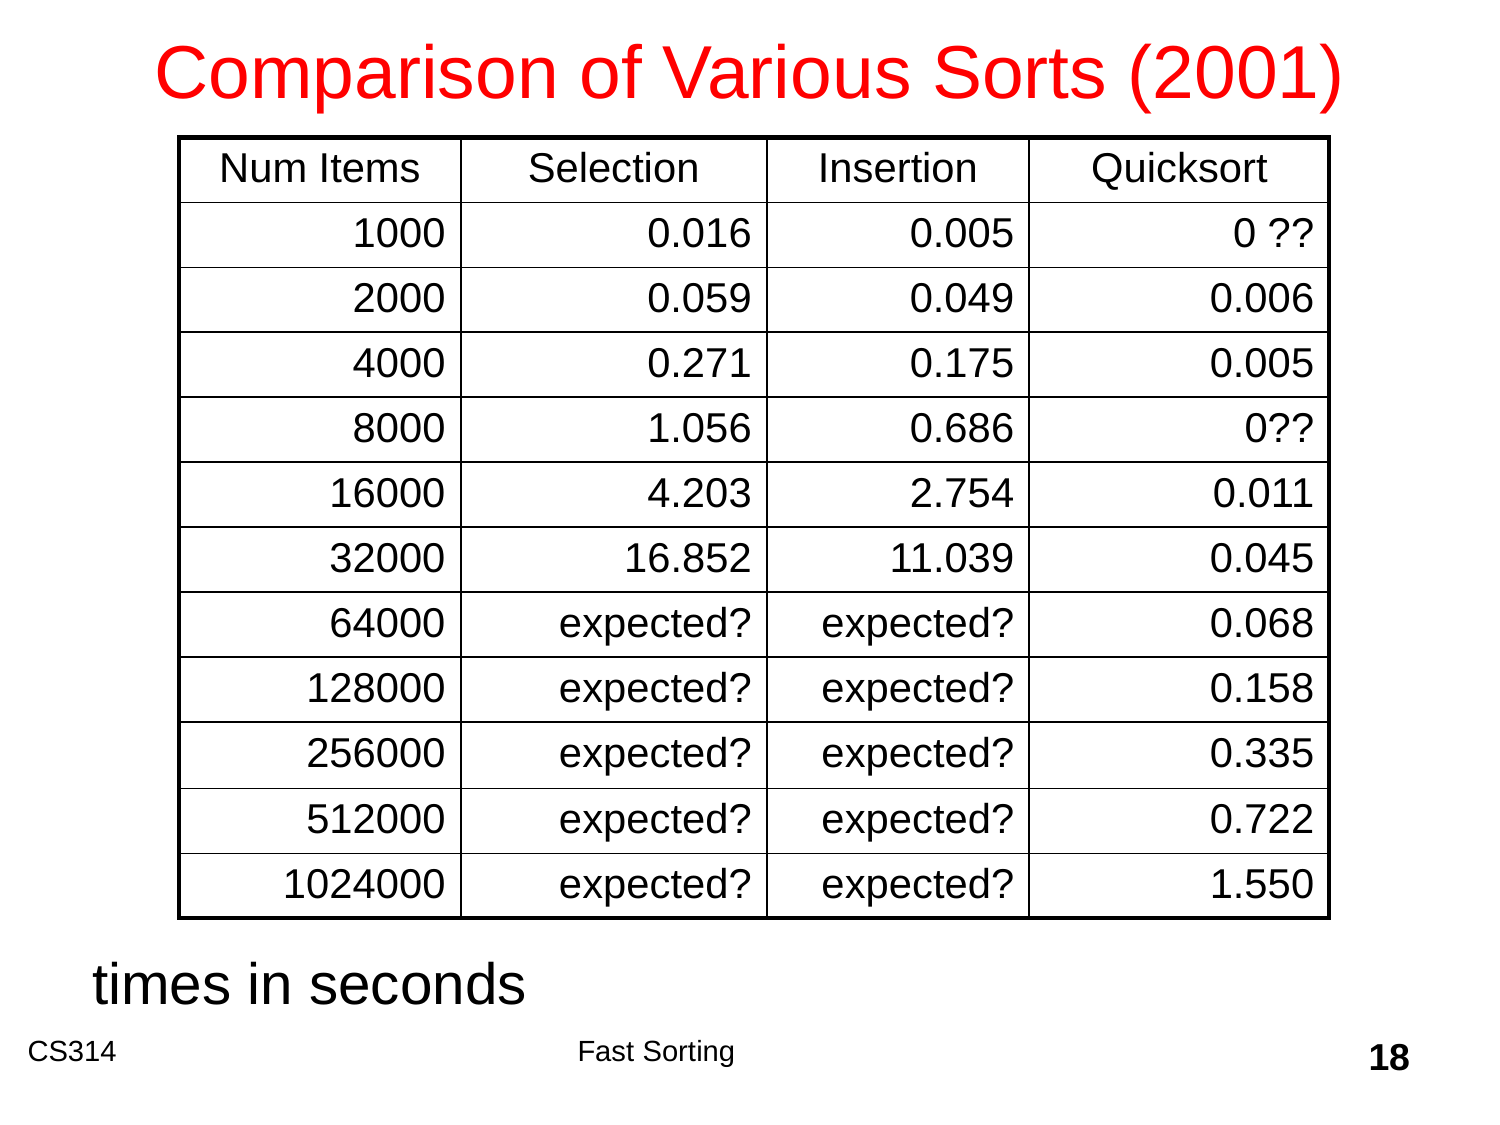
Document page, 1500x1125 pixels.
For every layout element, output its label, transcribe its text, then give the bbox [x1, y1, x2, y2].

table_header Selection [462, 140, 766, 202]
table_cell 0?? [1030, 398, 1327, 461]
table_cell 512000 [181, 789, 460, 853]
table_header Quicksort [1030, 140, 1327, 202]
table_cell 0 ?? [1030, 203, 1327, 267]
slide_number 18 [1112, 1024, 1426, 1101]
table_cell 0.049 [768, 268, 1028, 331]
table_cell 0.016 [462, 203, 766, 267]
title Comparison of Various Sorts (2001) [112, 0, 1388, 163]
table_cell 0.175 [768, 333, 1028, 396]
table_cell expected? [768, 789, 1028, 853]
table_cell 4.203 [462, 463, 766, 526]
table_cell 256000 [181, 723, 460, 788]
table_cell 1.056 [462, 398, 766, 461]
text_box times in seconds [77, 939, 543, 1024]
table_cell 2.754 [768, 463, 1028, 526]
table_cell expected? [768, 723, 1028, 788]
table_cell 1000 [181, 203, 460, 267]
table_cell 0.722 [1030, 789, 1327, 853]
slide_number CS314 [12, 1024, 451, 1101]
table_cell expected? [462, 593, 766, 656]
table_cell 0.005 [768, 203, 1028, 267]
table_cell 0.271 [462, 333, 766, 396]
table_cell expected? [768, 593, 1028, 656]
table_cell expected? [462, 789, 766, 853]
table_cell 0.045 [1030, 528, 1327, 591]
table_cell 0.006 [1030, 268, 1327, 331]
footer Fast Sorting [562, 1024, 1063, 1101]
table_cell expected? [462, 658, 766, 721]
table_cell 1.550 [1030, 854, 1327, 916]
table_cell 64000 [181, 593, 460, 656]
table_header Num Items [181, 140, 460, 202]
table_cell 16.852 [462, 528, 766, 591]
table_cell 0.011 [1030, 463, 1327, 526]
table_cell 32000 [181, 528, 460, 591]
table_cell 0.686 [768, 398, 1028, 461]
table_cell 16000 [181, 463, 460, 526]
table_cell 0.059 [462, 268, 766, 331]
table_cell expected? [462, 854, 766, 916]
table_cell expected? [768, 658, 1028, 721]
table_cell 0.068 [1030, 593, 1327, 656]
table_cell 0.005 [1030, 333, 1327, 396]
table_cell 8000 [181, 398, 460, 461]
table_header Insertion [768, 140, 1028, 202]
table_cell 0.158 [1030, 658, 1327, 721]
table_cell expected? [462, 723, 766, 788]
table_cell 0.335 [1030, 723, 1327, 788]
table_cell 4000 [181, 333, 460, 396]
table_cell 11.039 [768, 528, 1028, 591]
table_cell 128000 [181, 658, 460, 721]
table_cell expected? [768, 854, 1028, 916]
table_cell 2000 [181, 268, 460, 331]
table_cell 1024000 [181, 854, 460, 916]
